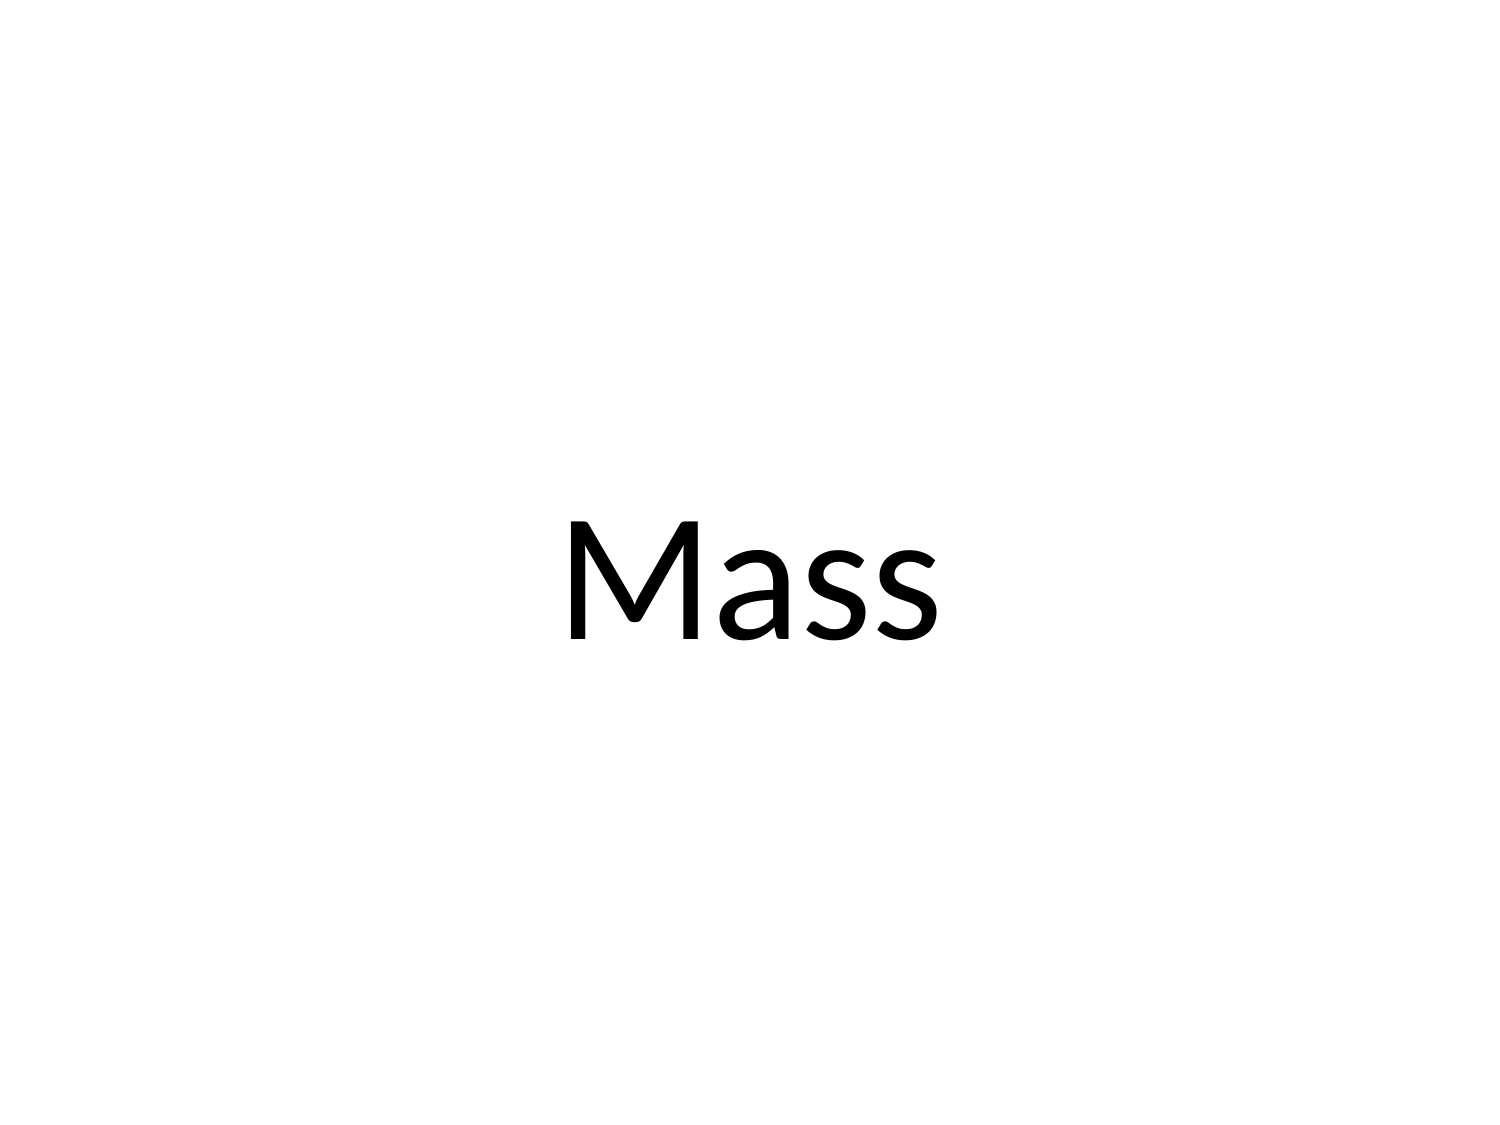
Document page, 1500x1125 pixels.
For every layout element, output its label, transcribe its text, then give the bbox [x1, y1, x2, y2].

title Mass [75, 45, 1425, 1088]
